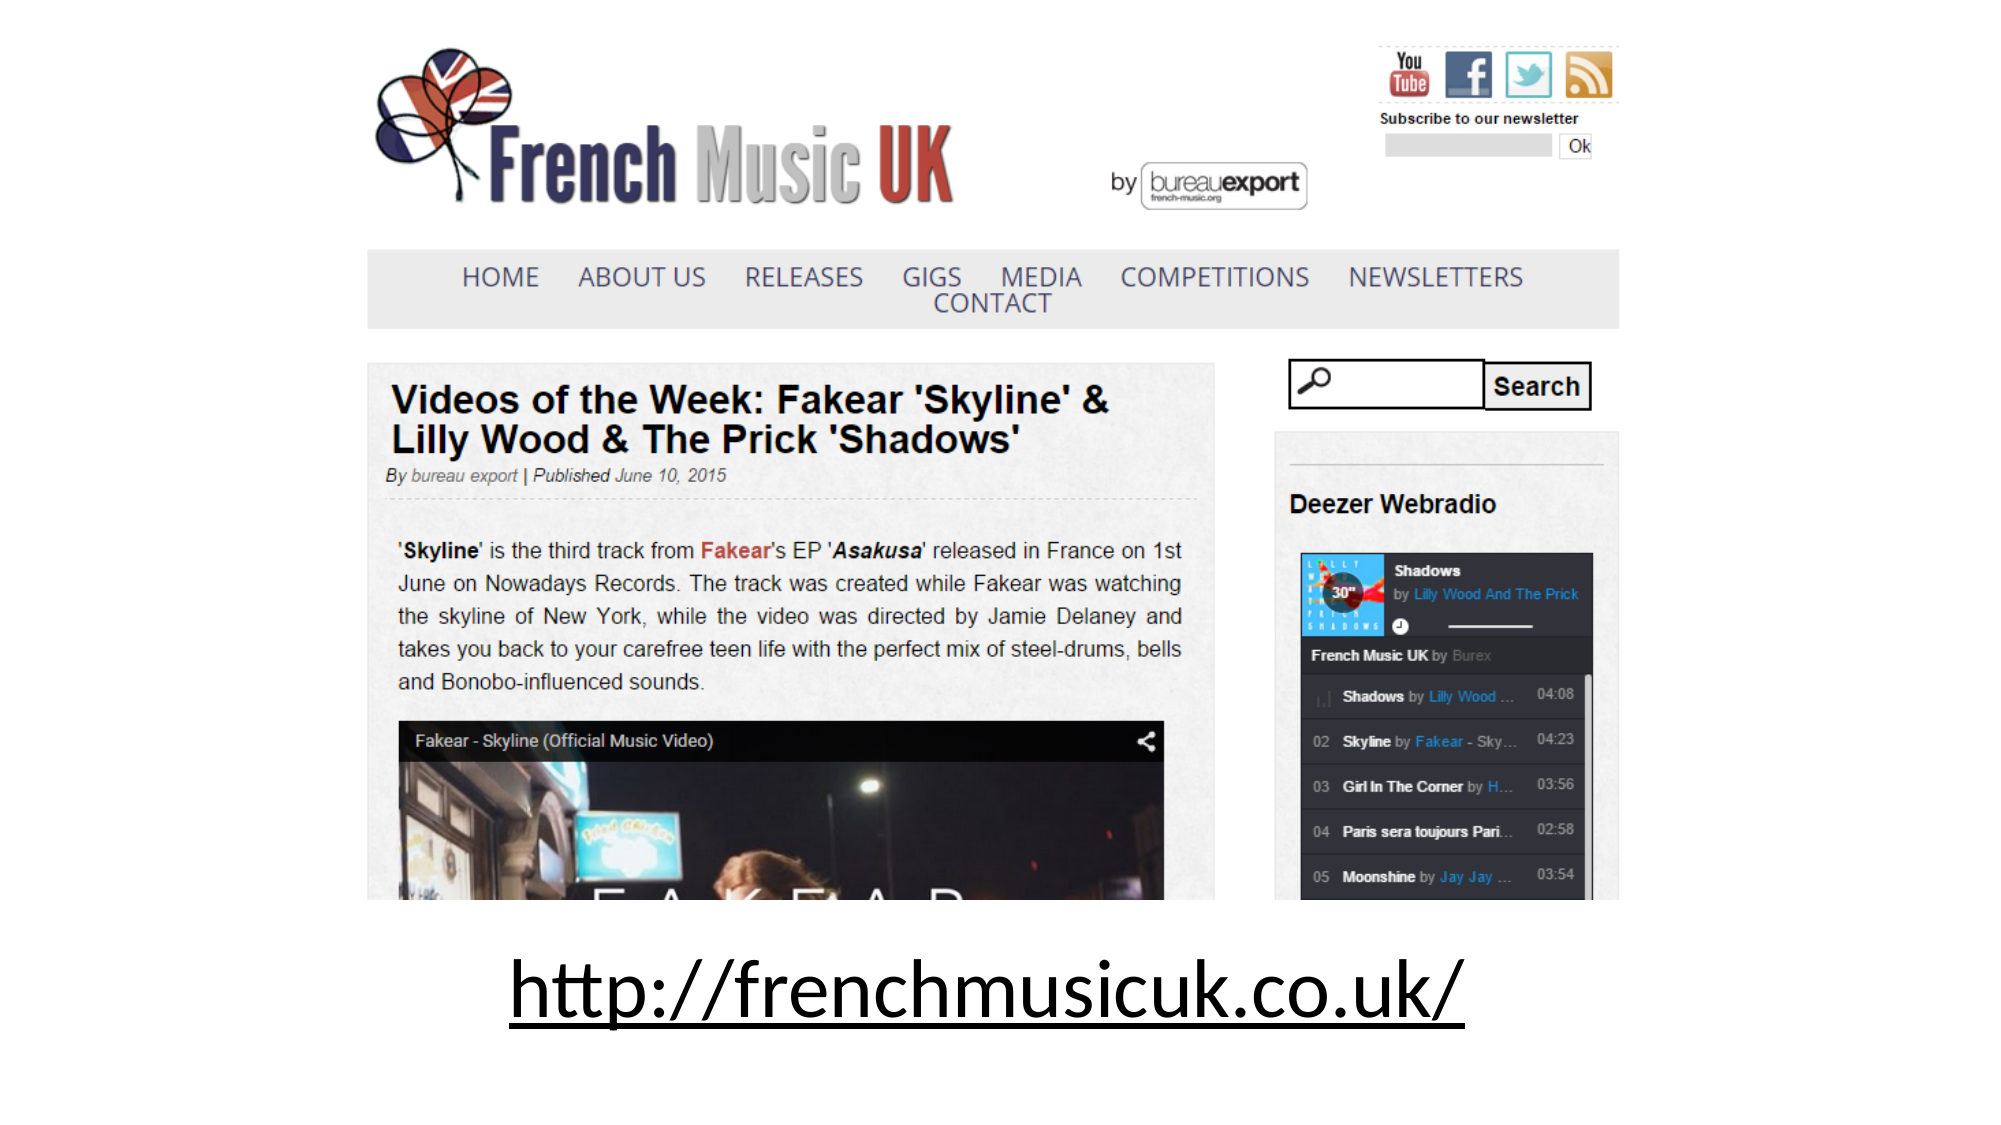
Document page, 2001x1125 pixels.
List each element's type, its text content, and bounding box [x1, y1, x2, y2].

text_box http://frenchmusicuk.co.uk/ [493, 927, 1500, 1042]
picture [317, 38, 1622, 900]
